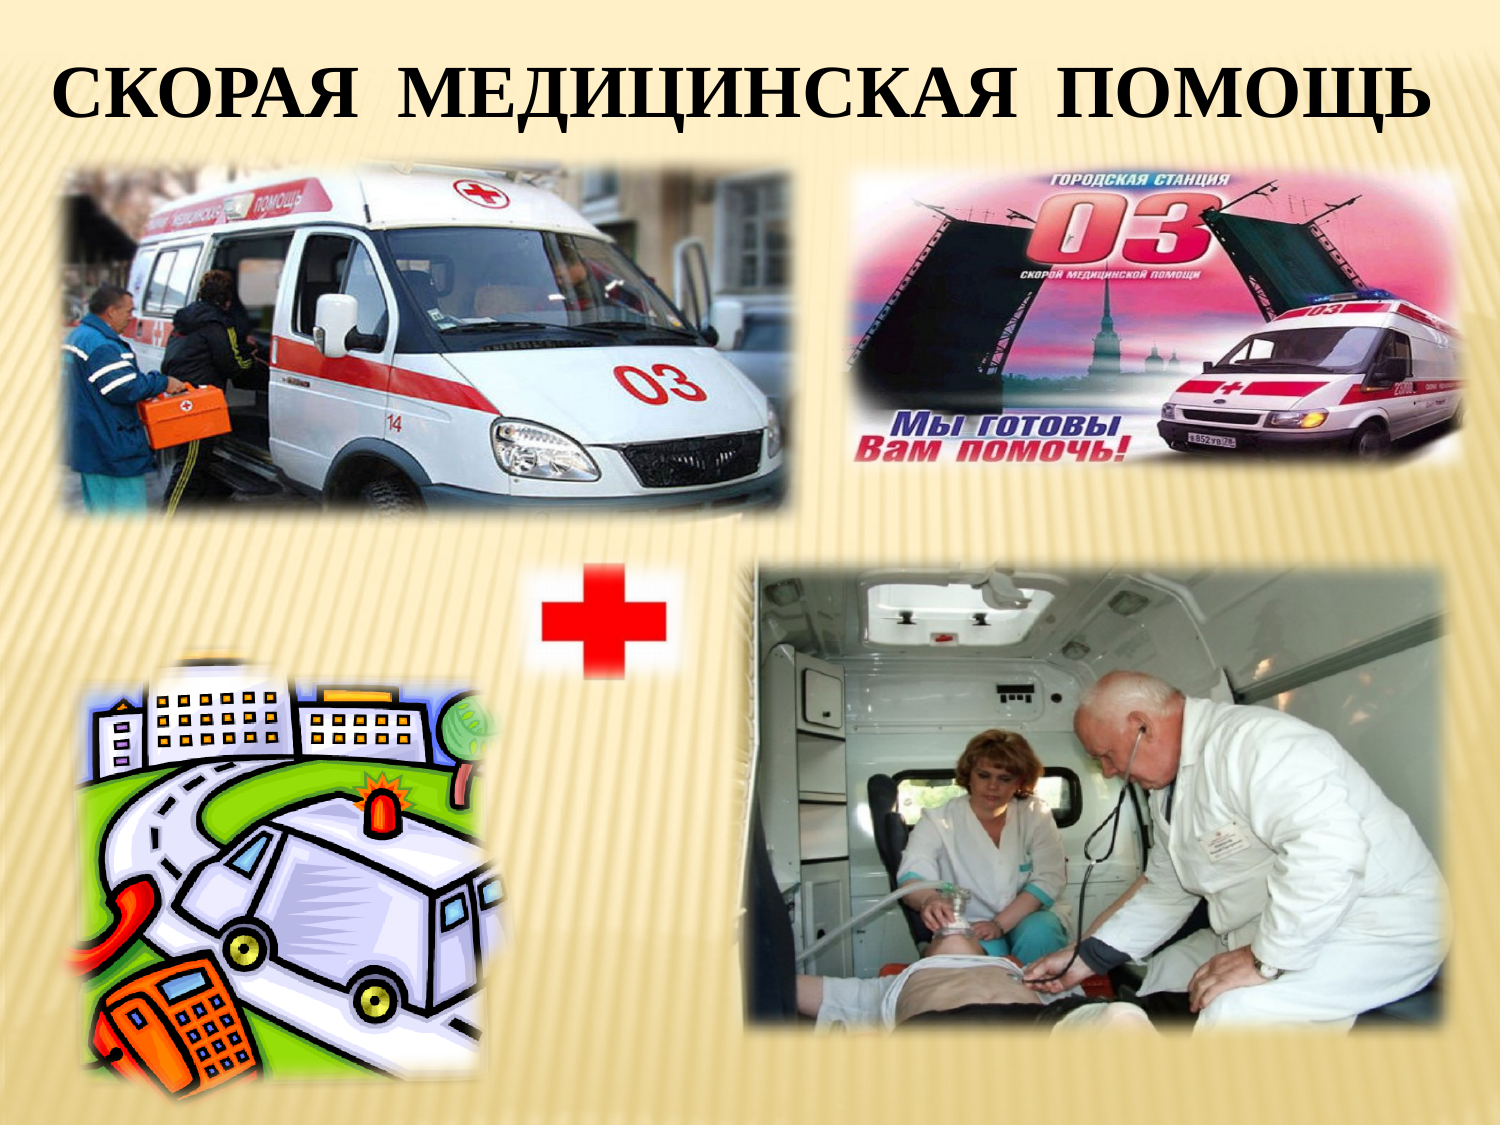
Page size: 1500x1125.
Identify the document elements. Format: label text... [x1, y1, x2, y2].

picture [503, 550, 704, 692]
picture [831, 151, 1477, 481]
picture [726, 550, 1462, 1044]
text_box СКОРАЯ МЕДИЦИНСКАЯ ПОМОЩЬ [35, 35, 1454, 140]
picture [46, 151, 807, 528]
picture [34, 632, 528, 1125]
